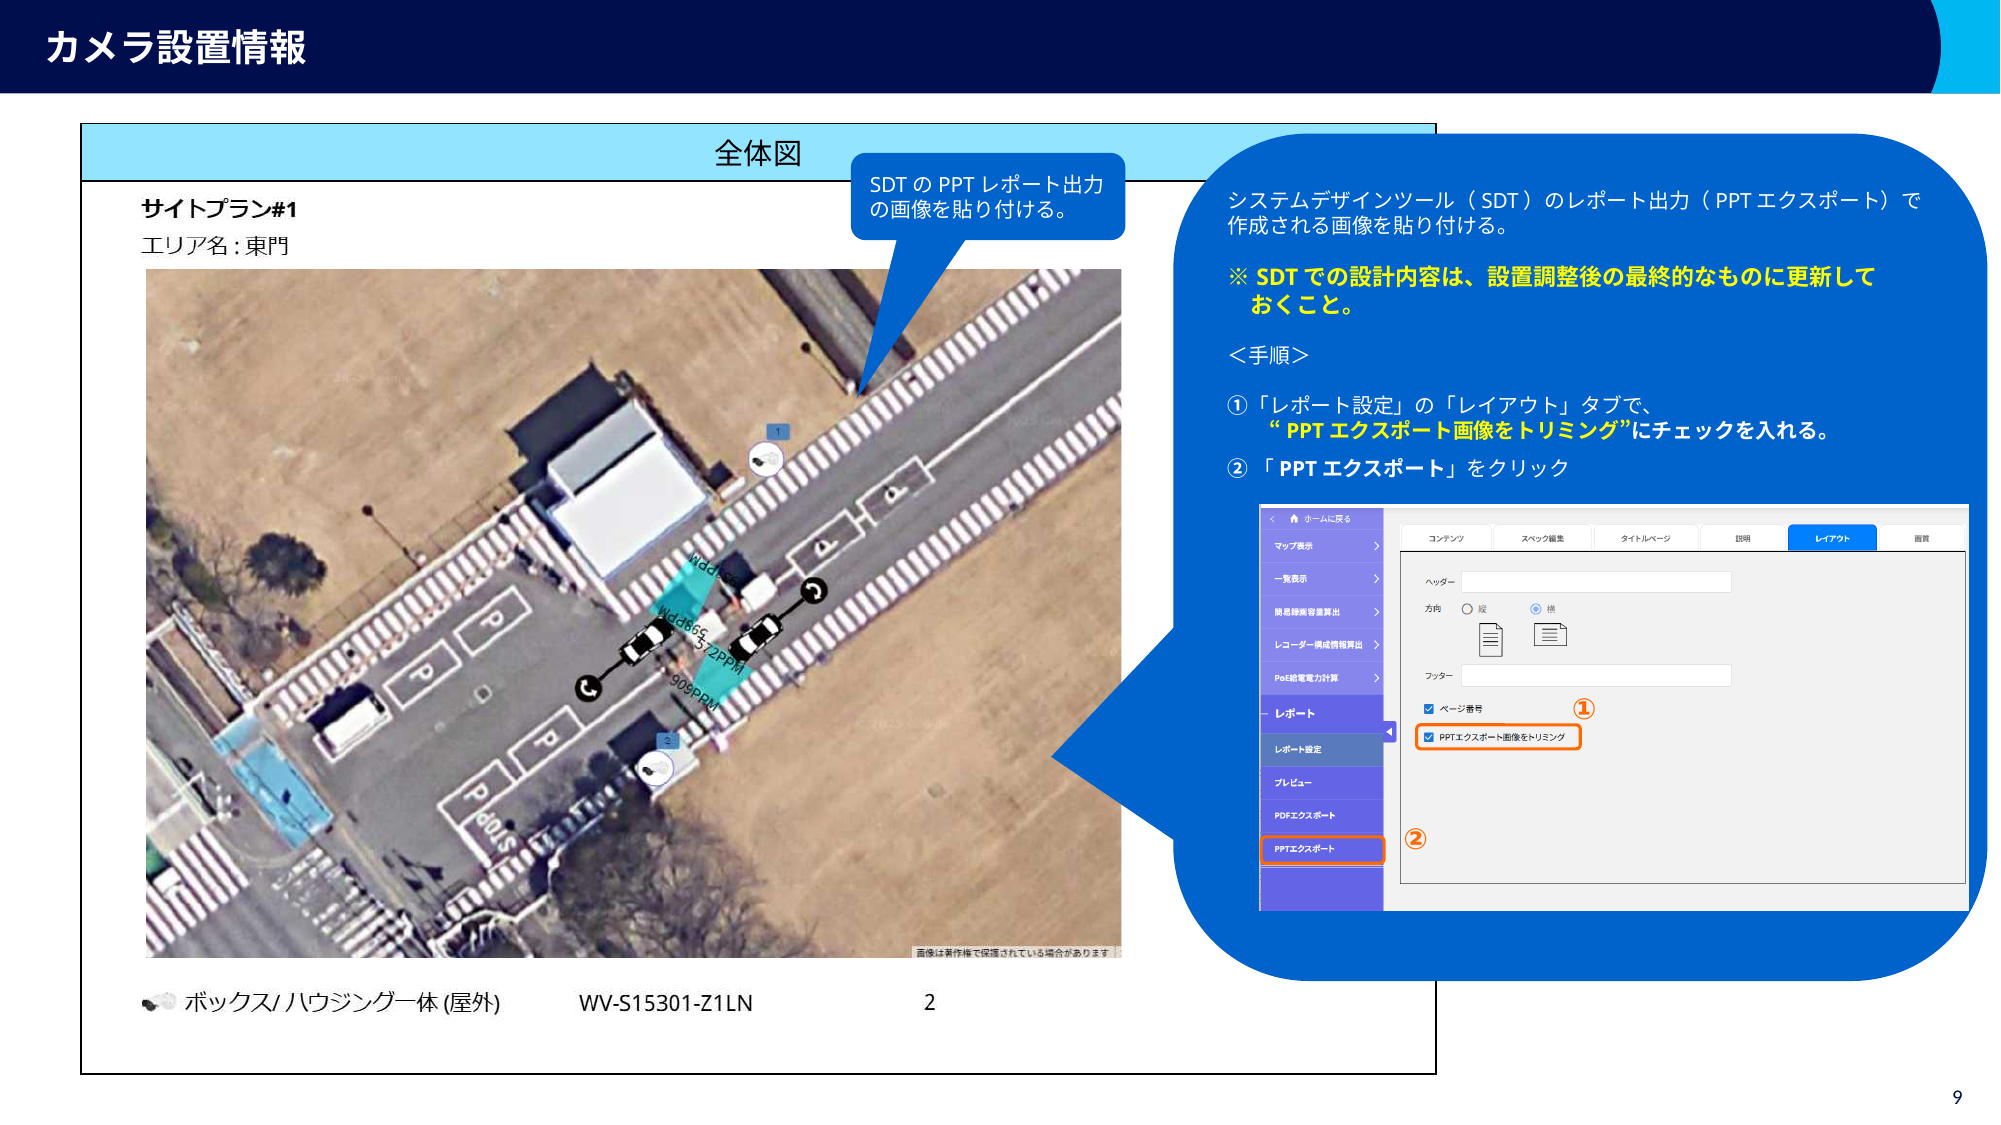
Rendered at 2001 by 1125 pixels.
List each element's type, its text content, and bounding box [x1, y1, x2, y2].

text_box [1259, 504, 1969, 911]
picture [141, 189, 298, 262]
picture [141, 980, 1126, 1020]
text_box SDTのPPTレポート出力の画像を貼り付ける。 [849, 151, 1127, 269]
table_cell [82, 182, 1435, 1073]
title カメラ設置情報 [0, 0, 1883, 94]
text_box システムデザインツール（SDT）のレポート出力（PPTエクスポート）で作成される画像を貼り付ける。 ※SDTでの設計内容は、設置調整後の最終的なものに更新して おくこと。 ＜手順＞ ①「レポート設定」の「レイアウト」タブで、 “PPTエクスポート画像をトリミング”にチェックを入れる。 ②「PPTエクスポート」をクリック [1122, 132, 1989, 983]
picture [145, 269, 1122, 958]
table_header 全体図 [82, 124, 1435, 180]
